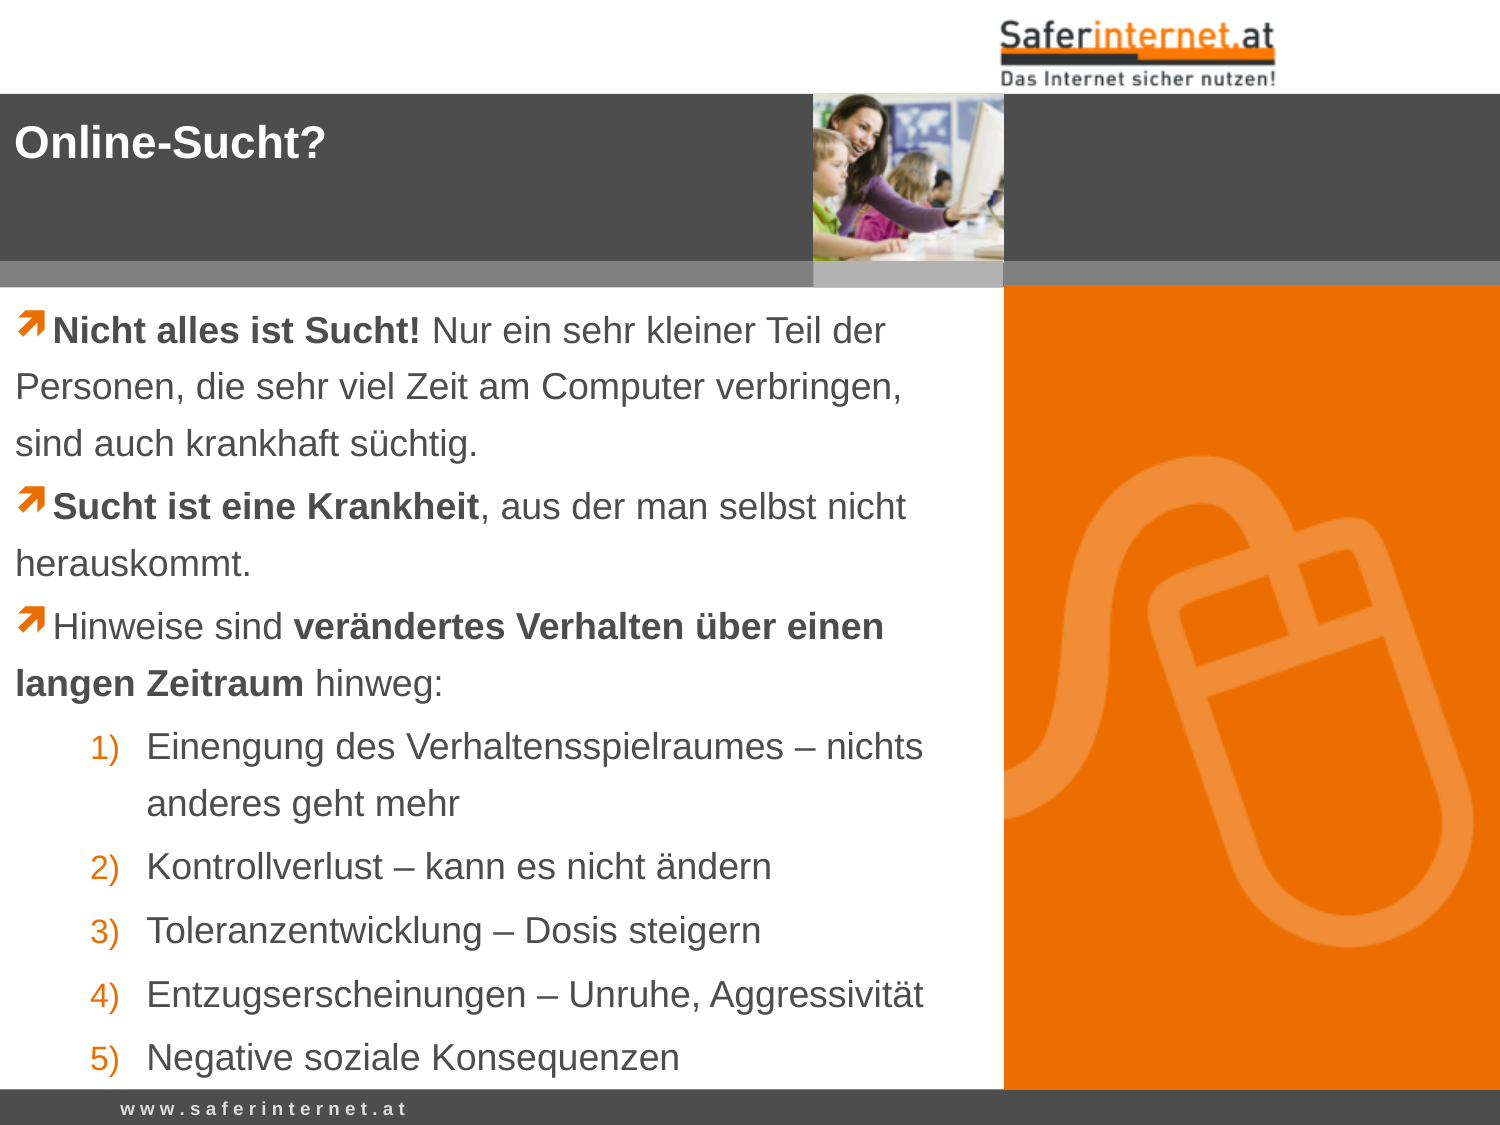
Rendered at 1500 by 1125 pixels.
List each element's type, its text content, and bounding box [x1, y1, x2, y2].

picture [994, 15, 1282, 92]
footer w w w . s a f e r i n t e r n e t . a t [105, 1089, 923, 1125]
subtitle Nicht alles ist Sucht! Nur ein sehr kleiner Teil der Personen, die sehr viel Zeit am Computer verbringen, sind auch krankhaft süchtig. Sucht ist eine Krankheit, aus der man selbst nicht herauskommt. Hinweise sind verändertes Verhalten über einen langen Zeitraum hinweg: Einengung des Verhaltensspielraumes – nichts anderes geht mehr Kontrollverlust – kann es nicht ändern Toleranzentwicklung – Dosis steigern Entzugserscheinungen – Unruhe, Aggressivität Negative soziale Konsequenzen [0, 287, 987, 1084]
text_box Online-Sucht? [0, 105, 744, 211]
picture [813, 93, 1004, 263]
picture [1003, 285, 1500, 1090]
